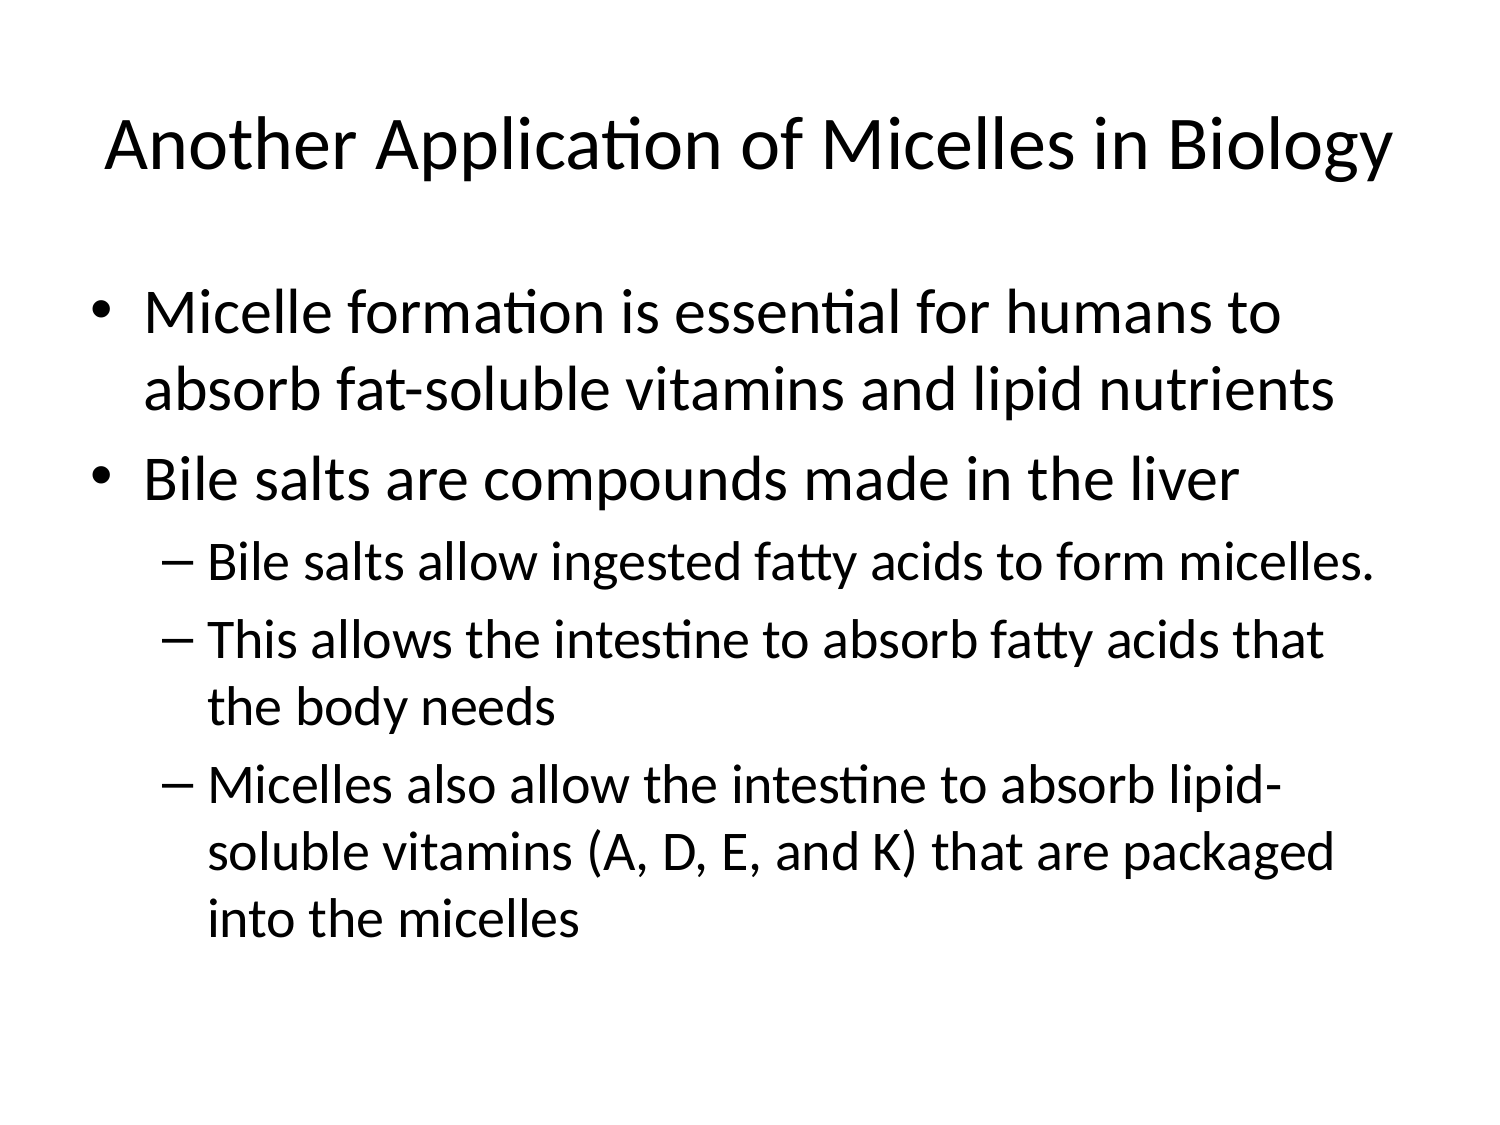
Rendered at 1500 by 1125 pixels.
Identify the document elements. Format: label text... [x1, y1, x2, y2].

title Another Application of Micelles in Biology [75, 45, 1425, 233]
list Micelle formation is essential for humans to absorb fat-soluble vitamins and lipid nutrients Bile salts are compounds made in the liver Bile salts allow ingested fatty acids to form micelles. This allows the intestine to absorb fatty acids that the body needs Micelles also allow the intestine to absorb lipid-soluble vitamins (A, D, E, and K) that are packaged into the micelles [75, 262, 1425, 1005]
